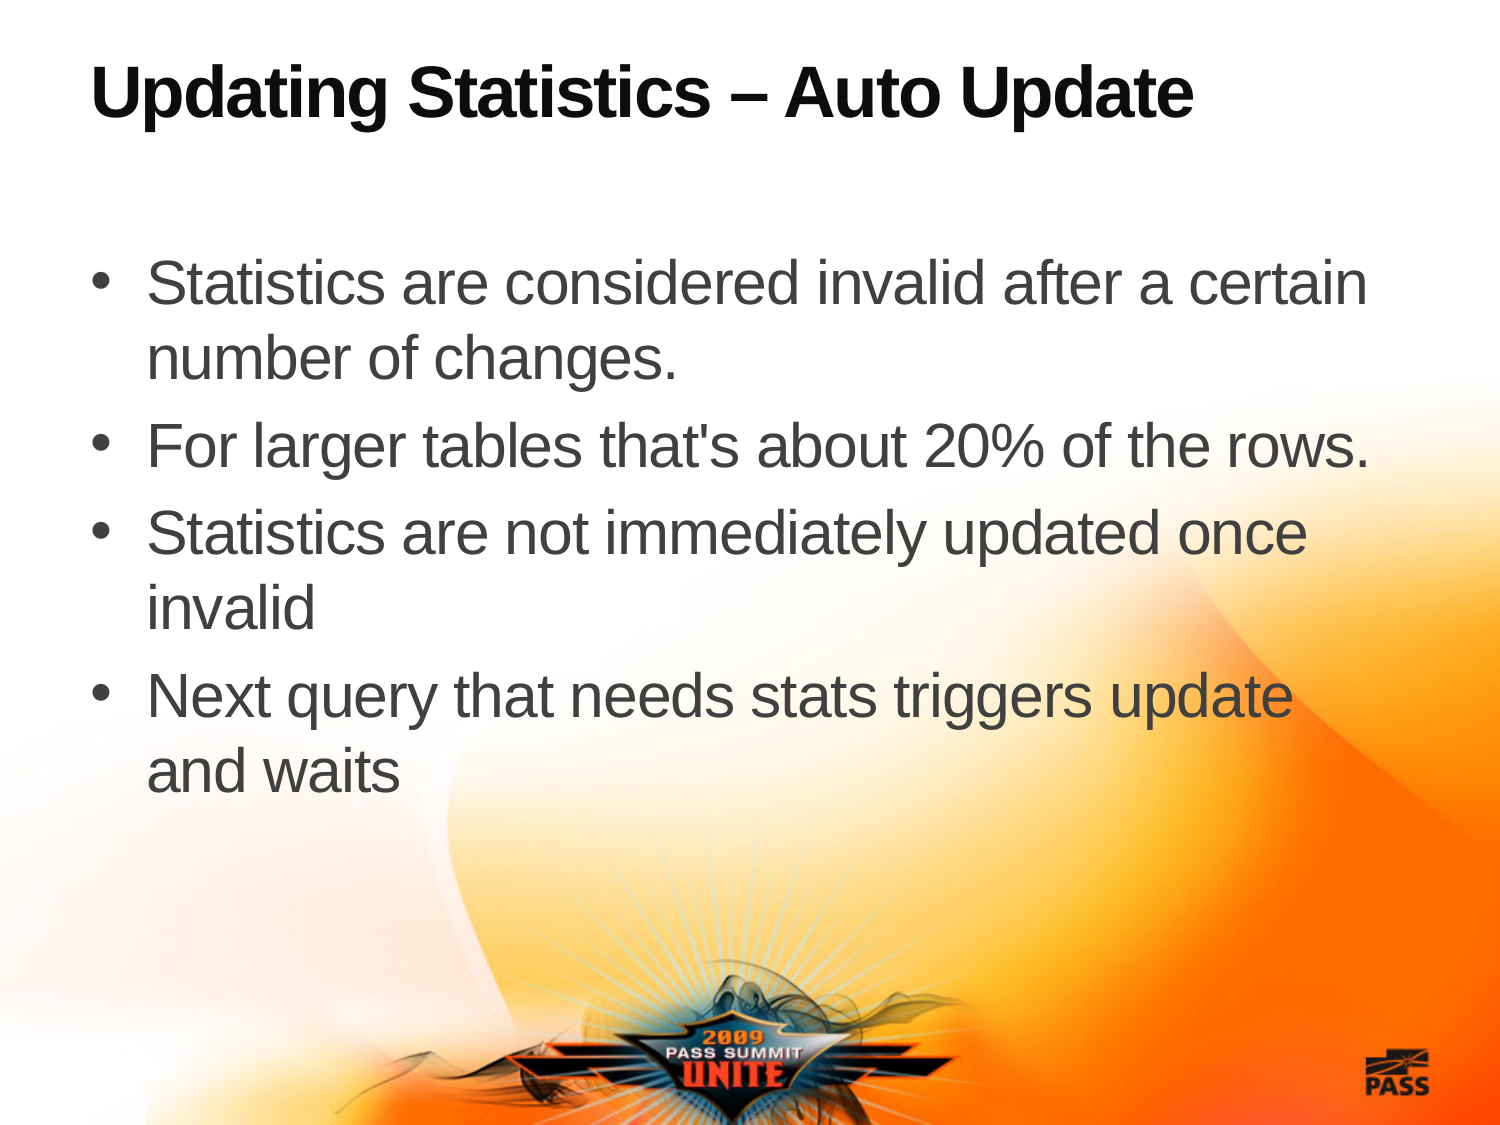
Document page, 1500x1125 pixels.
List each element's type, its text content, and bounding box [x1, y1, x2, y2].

picture [0, 0, 1500, 1125]
title Updating Statistics – Auto Update [75, 49, 1425, 223]
list Statistics are considered invalid after a certain number of changes. For larger tables that's about 20% of the rows. Statistics are not immediately updated once invalid Next query that needs stats triggers update and waits [75, 234, 1425, 988]
footer [74, 1042, 488, 1103]
